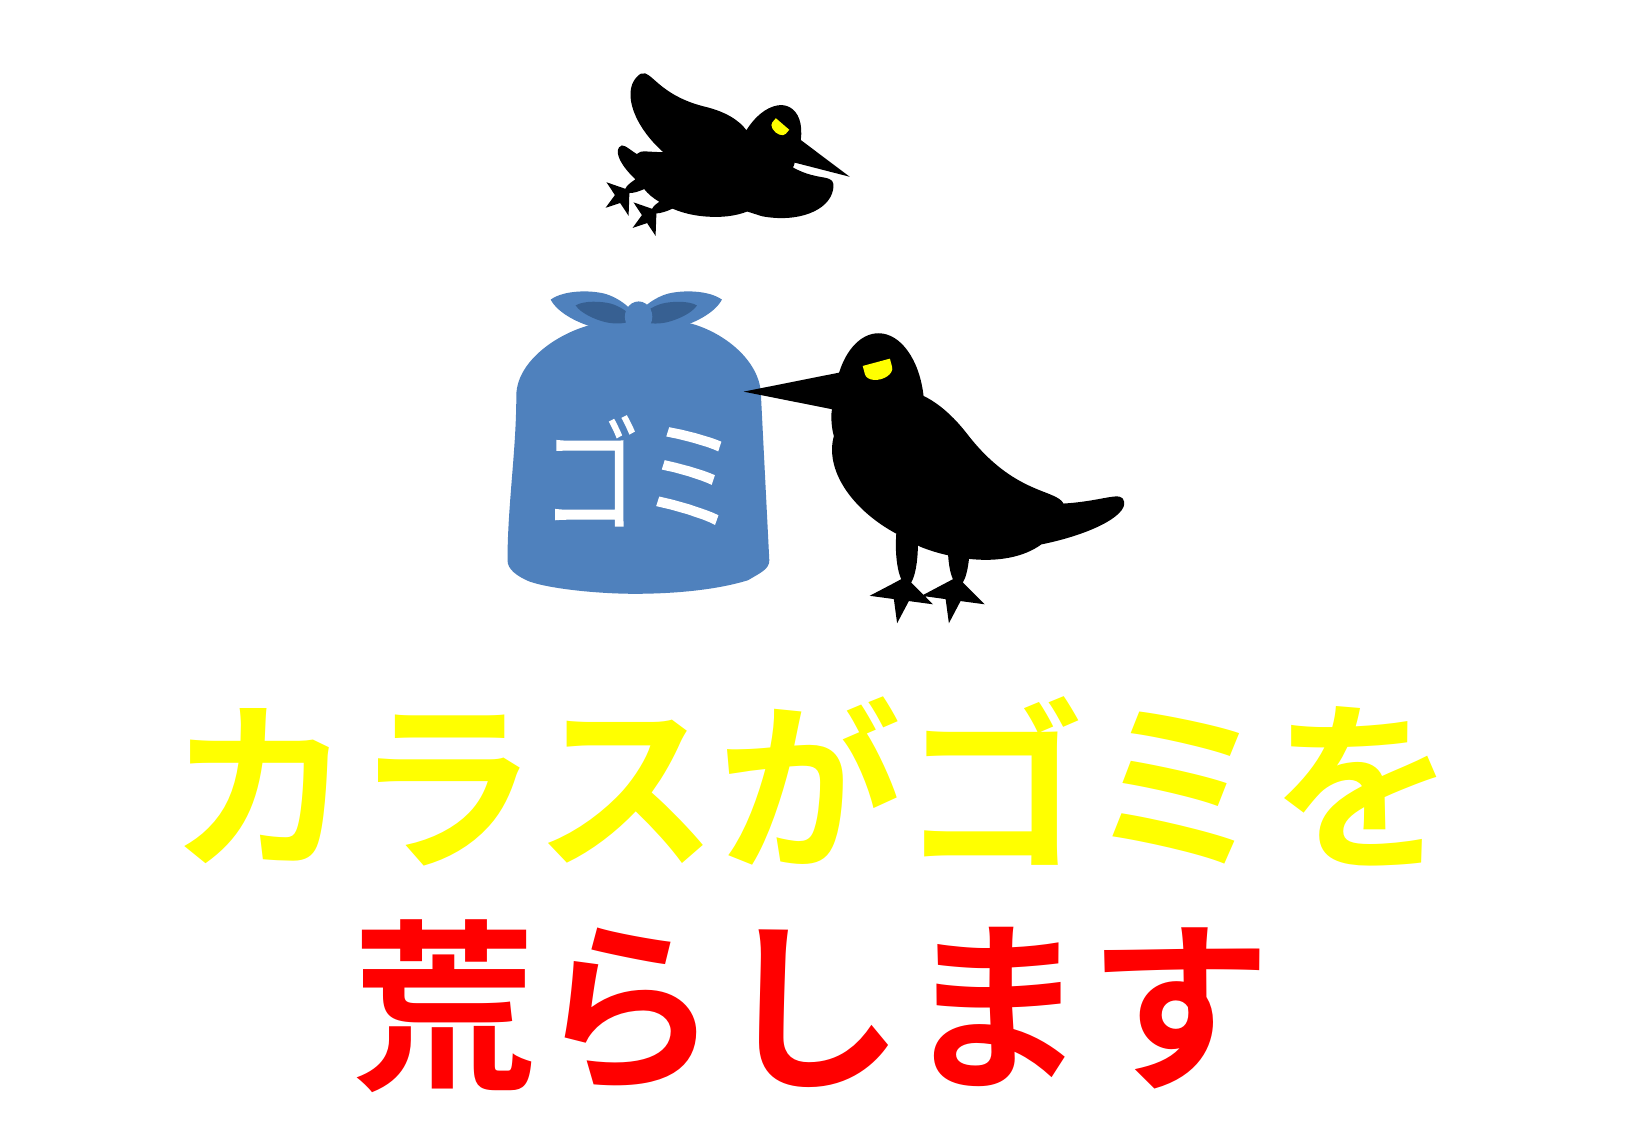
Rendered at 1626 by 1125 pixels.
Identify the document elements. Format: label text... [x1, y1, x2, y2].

text_box カラスがゴミを 荒らします [0, 665, 1625, 1120]
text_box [507, 90, 1116, 622]
